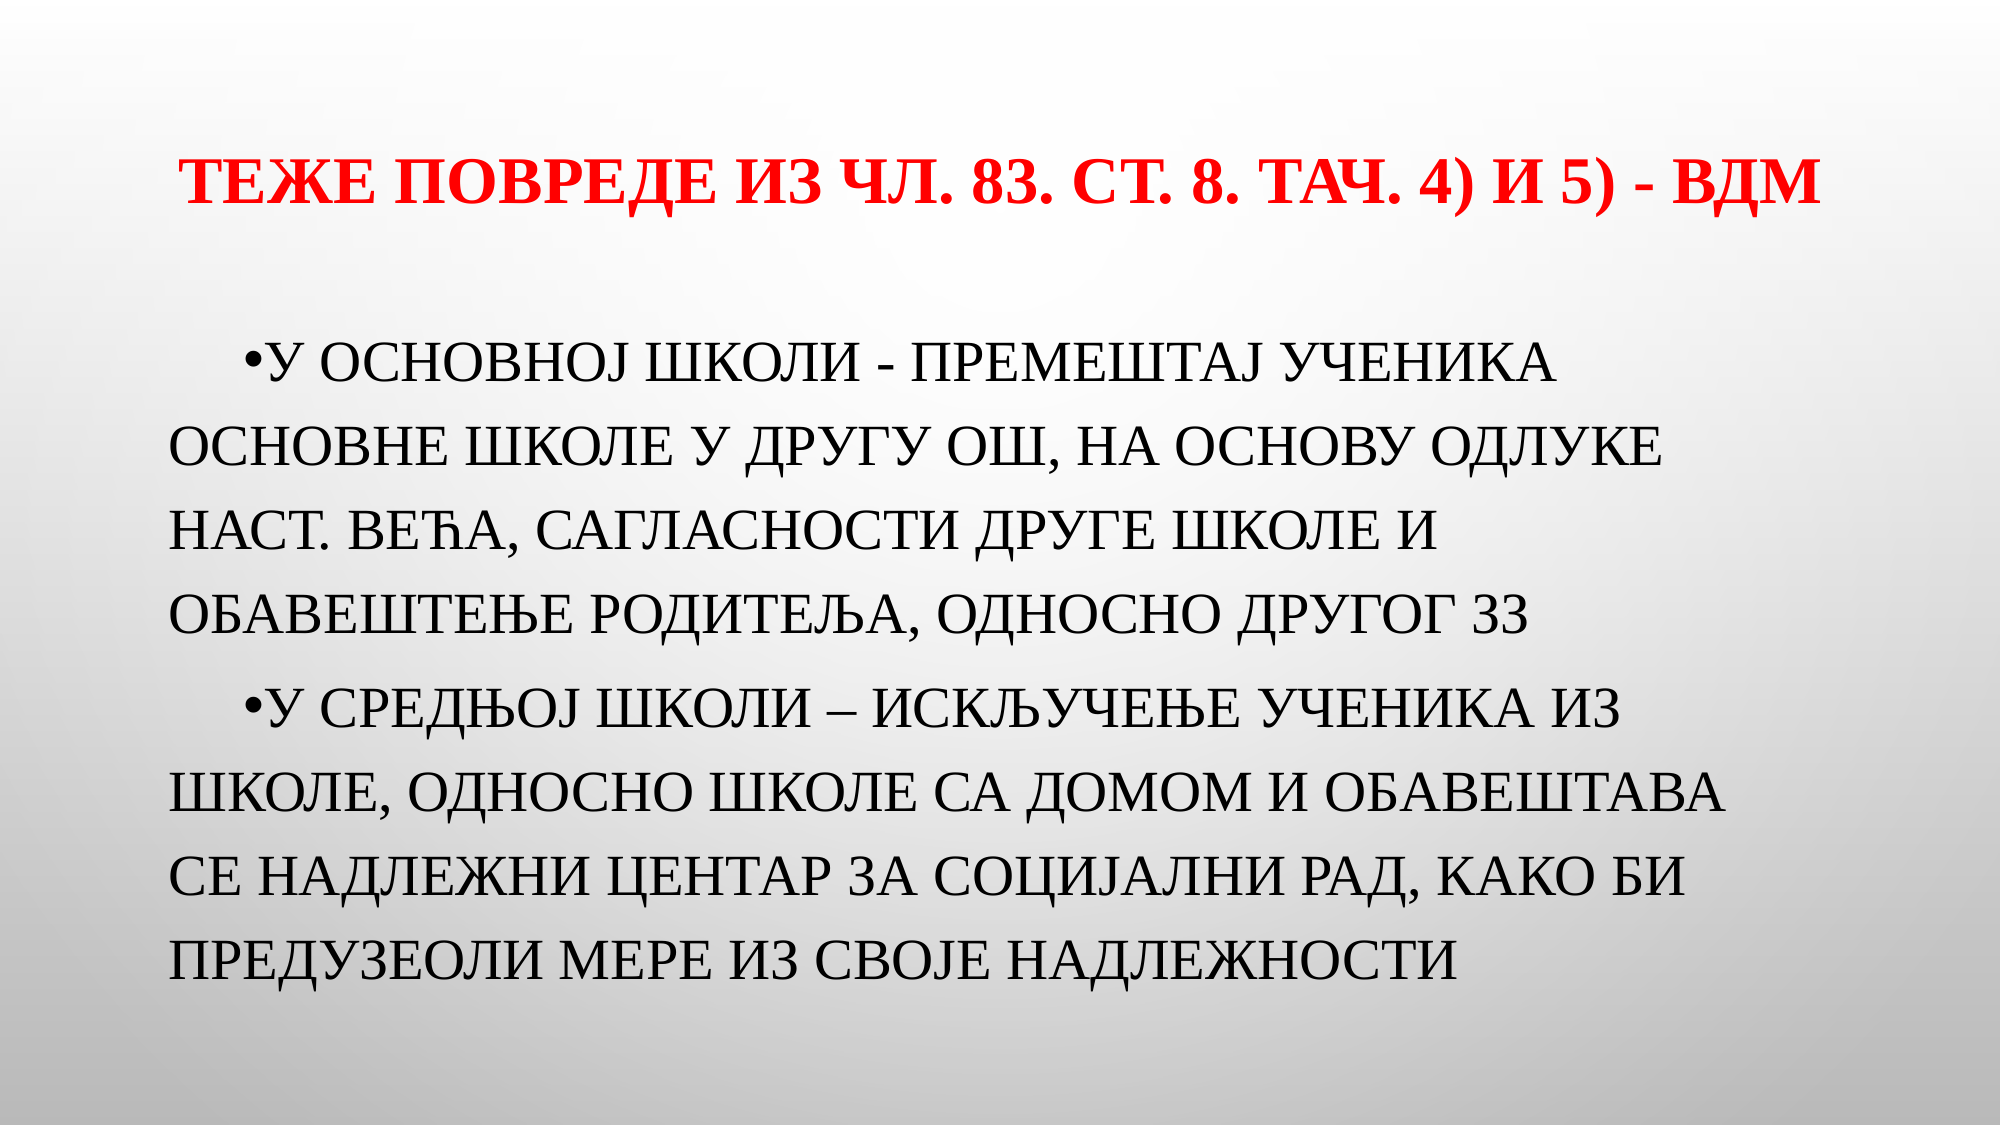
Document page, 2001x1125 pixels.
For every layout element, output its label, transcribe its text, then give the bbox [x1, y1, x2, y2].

title Теже повреде из чл. 83. ст. 8. тач. 4) и 5) - ВДМ [115, 102, 1888, 263]
list У основној школи - премештај ученика основне школе у другу ОШ, на основу одлуке наст. већа, сагласности друге школе и обавештење родитеља, односно другог ЗЗ у средњој школи – искључење ученика из школе, односно школе са домом и обавештава се надлежни центар за социјални рад, како би предузеоли мере из своје надлежности [115, 301, 1805, 1048]
picture [0, 0, 2000, 1125]
